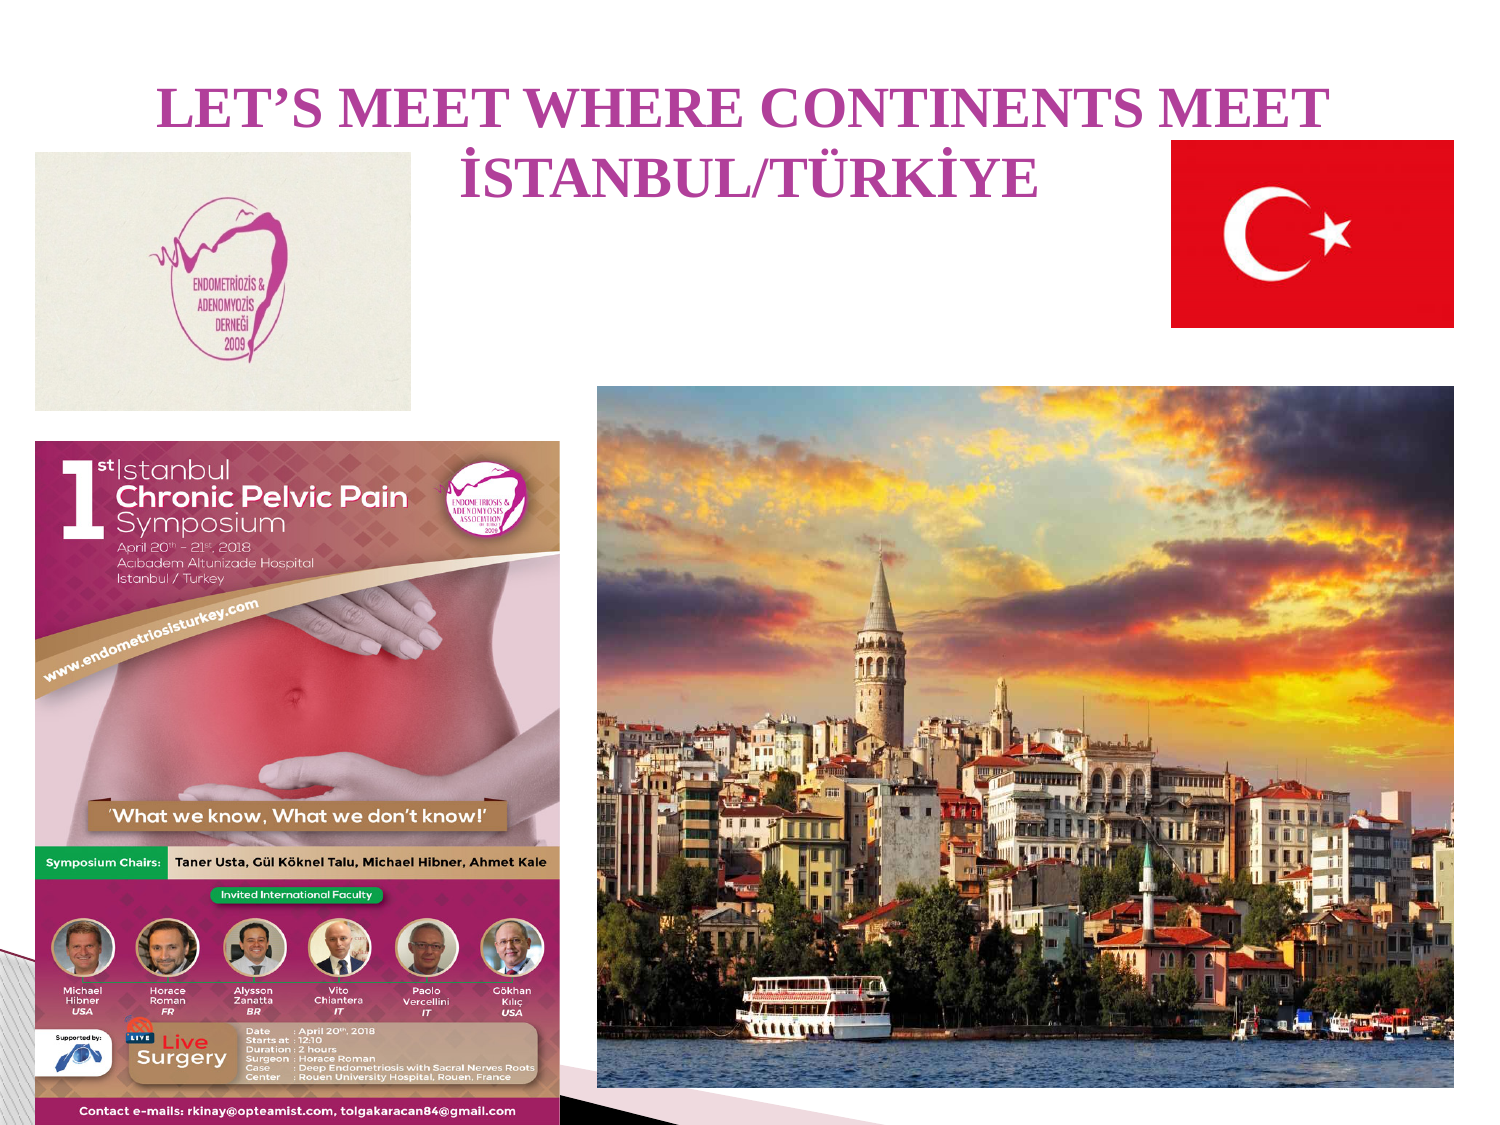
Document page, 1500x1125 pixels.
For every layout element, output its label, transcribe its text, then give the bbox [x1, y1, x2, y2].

title LET’S MEET WHERE CONTINENTS MEET İSTANBUL/TÜRKİYE [75, 45, 1425, 233]
picture [34, 152, 411, 411]
picture [1171, 140, 1454, 329]
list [34, 440, 560, 1125]
picture [597, 386, 1454, 1088]
